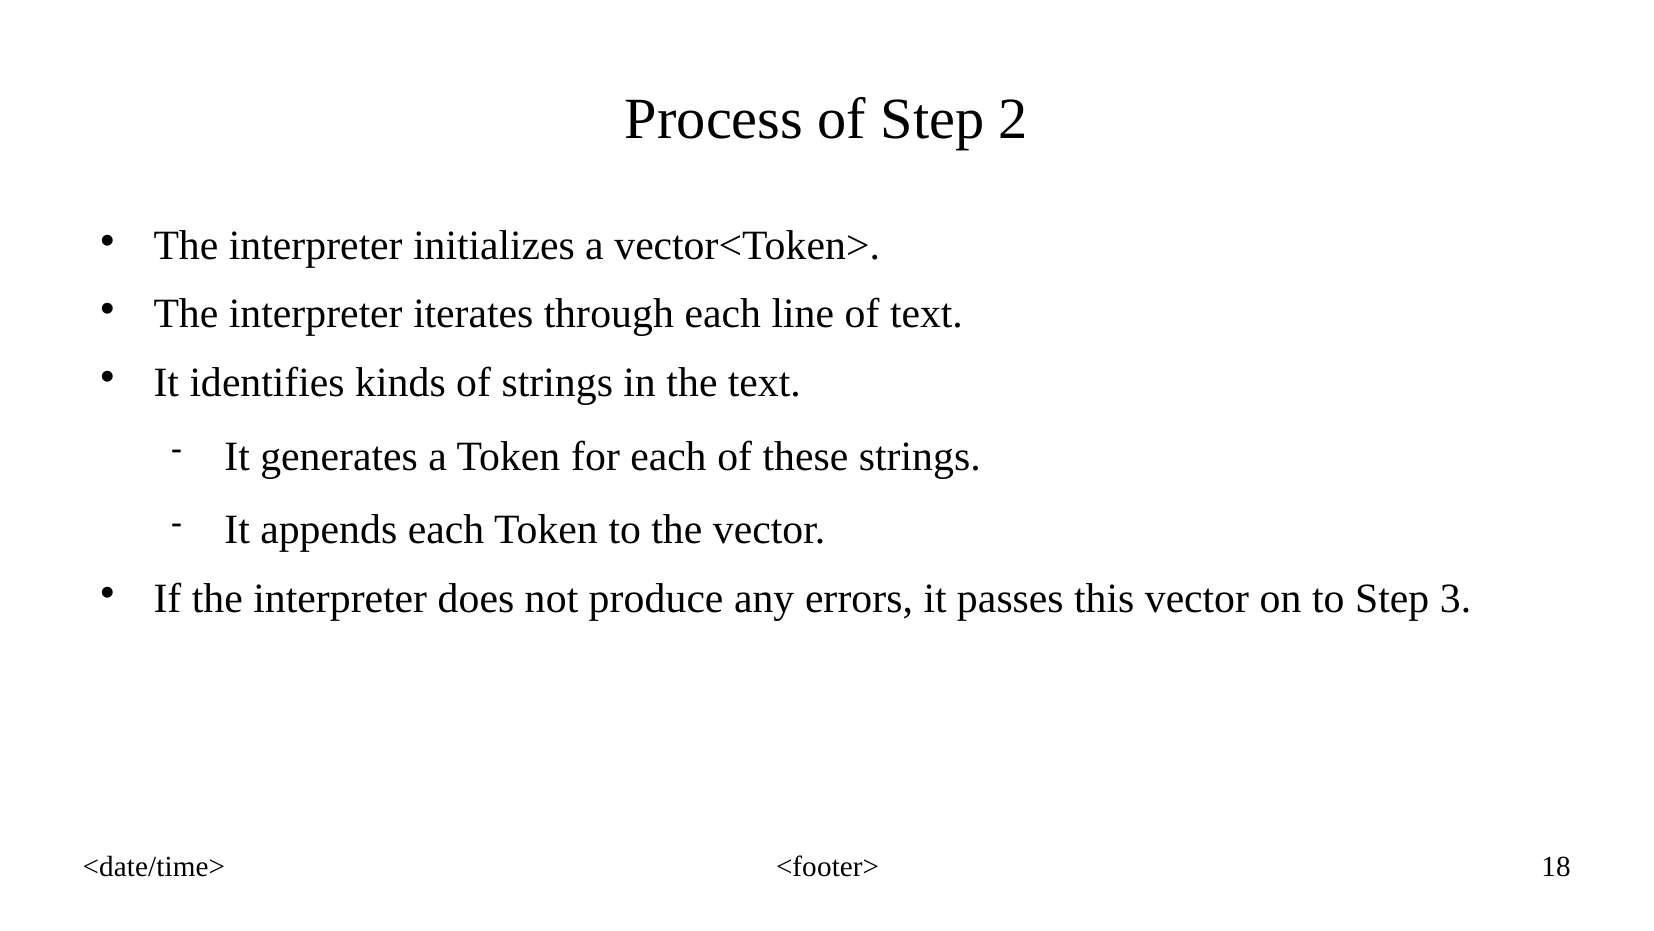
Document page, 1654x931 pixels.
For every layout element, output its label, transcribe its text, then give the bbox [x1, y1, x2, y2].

text_box The interpreter initializes a vector<Token>. The interpreter iterates through each line of text. It identifies kinds of strings in the text. It generates a Token for each of these strings. It appends each Token to the vector. If the interpreter does not produce any errors, it passes this vector on to Step 3. [82, 217, 1571, 757]
text_box Process of Step 2 [82, 37, 1571, 193]
